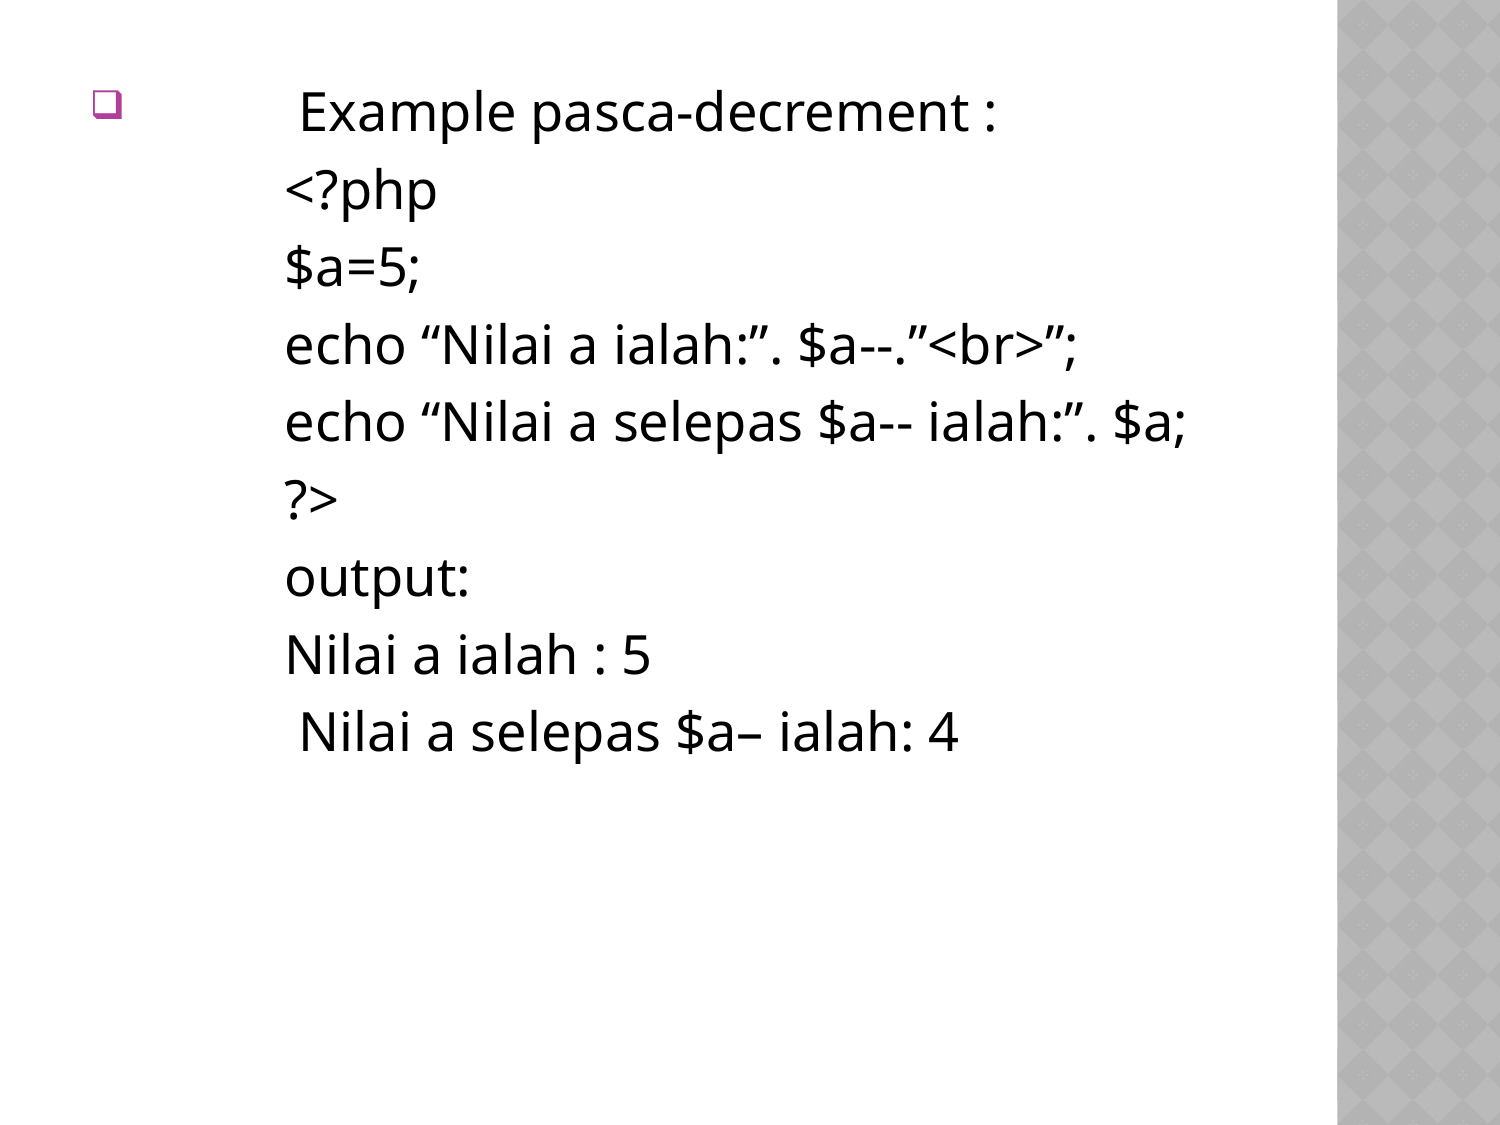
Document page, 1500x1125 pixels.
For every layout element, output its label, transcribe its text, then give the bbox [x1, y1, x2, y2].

list Example pasca-decrement : <?php $a=5; echo “Nilai a ialah:”. $a--.”<br>”; echo “Nilai a selepas $a-- ialah:”. $a; ?> output: Nilai a ialah : 5 Nilai a selepas $a– ialah: 4 [75, 70, 1425, 1005]
